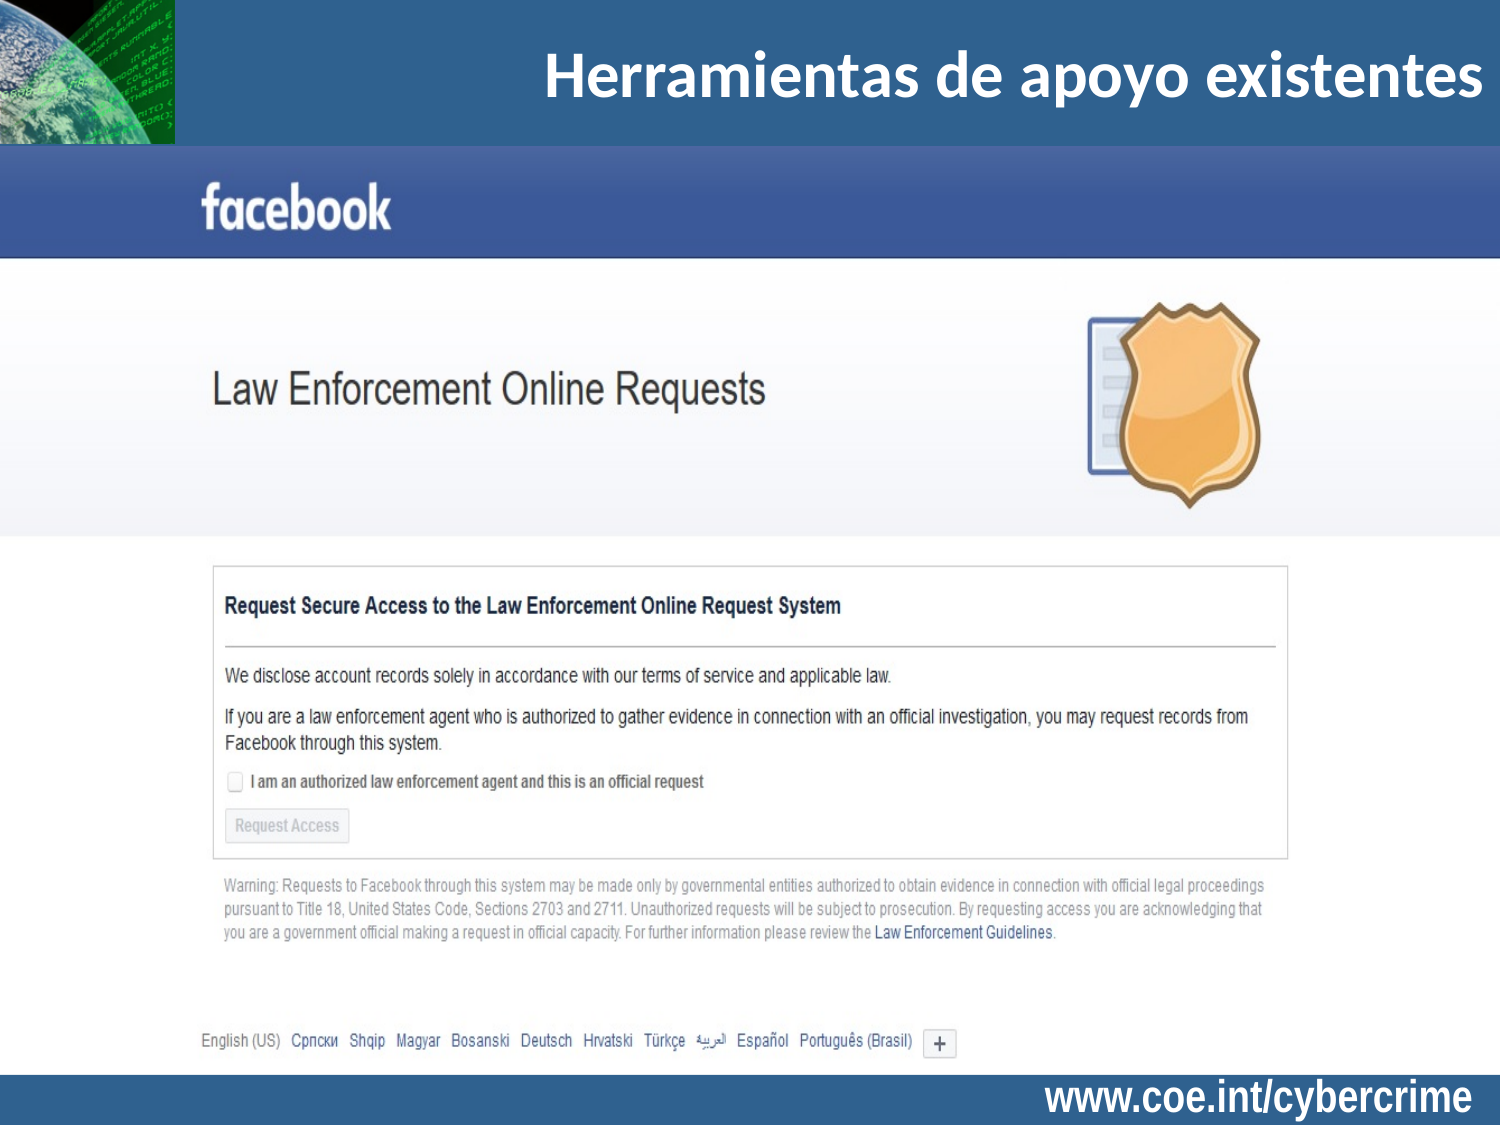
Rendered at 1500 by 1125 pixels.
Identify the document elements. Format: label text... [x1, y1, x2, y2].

picture [0, 146, 1500, 1064]
text_box [0, 1073, 1030, 1125]
picture [0, 0, 175, 144]
text_box www.coe.int/cybercrime [1030, 1070, 1500, 1125]
text_box Herramientas de apoyo existentes [179, 0, 1500, 146]
